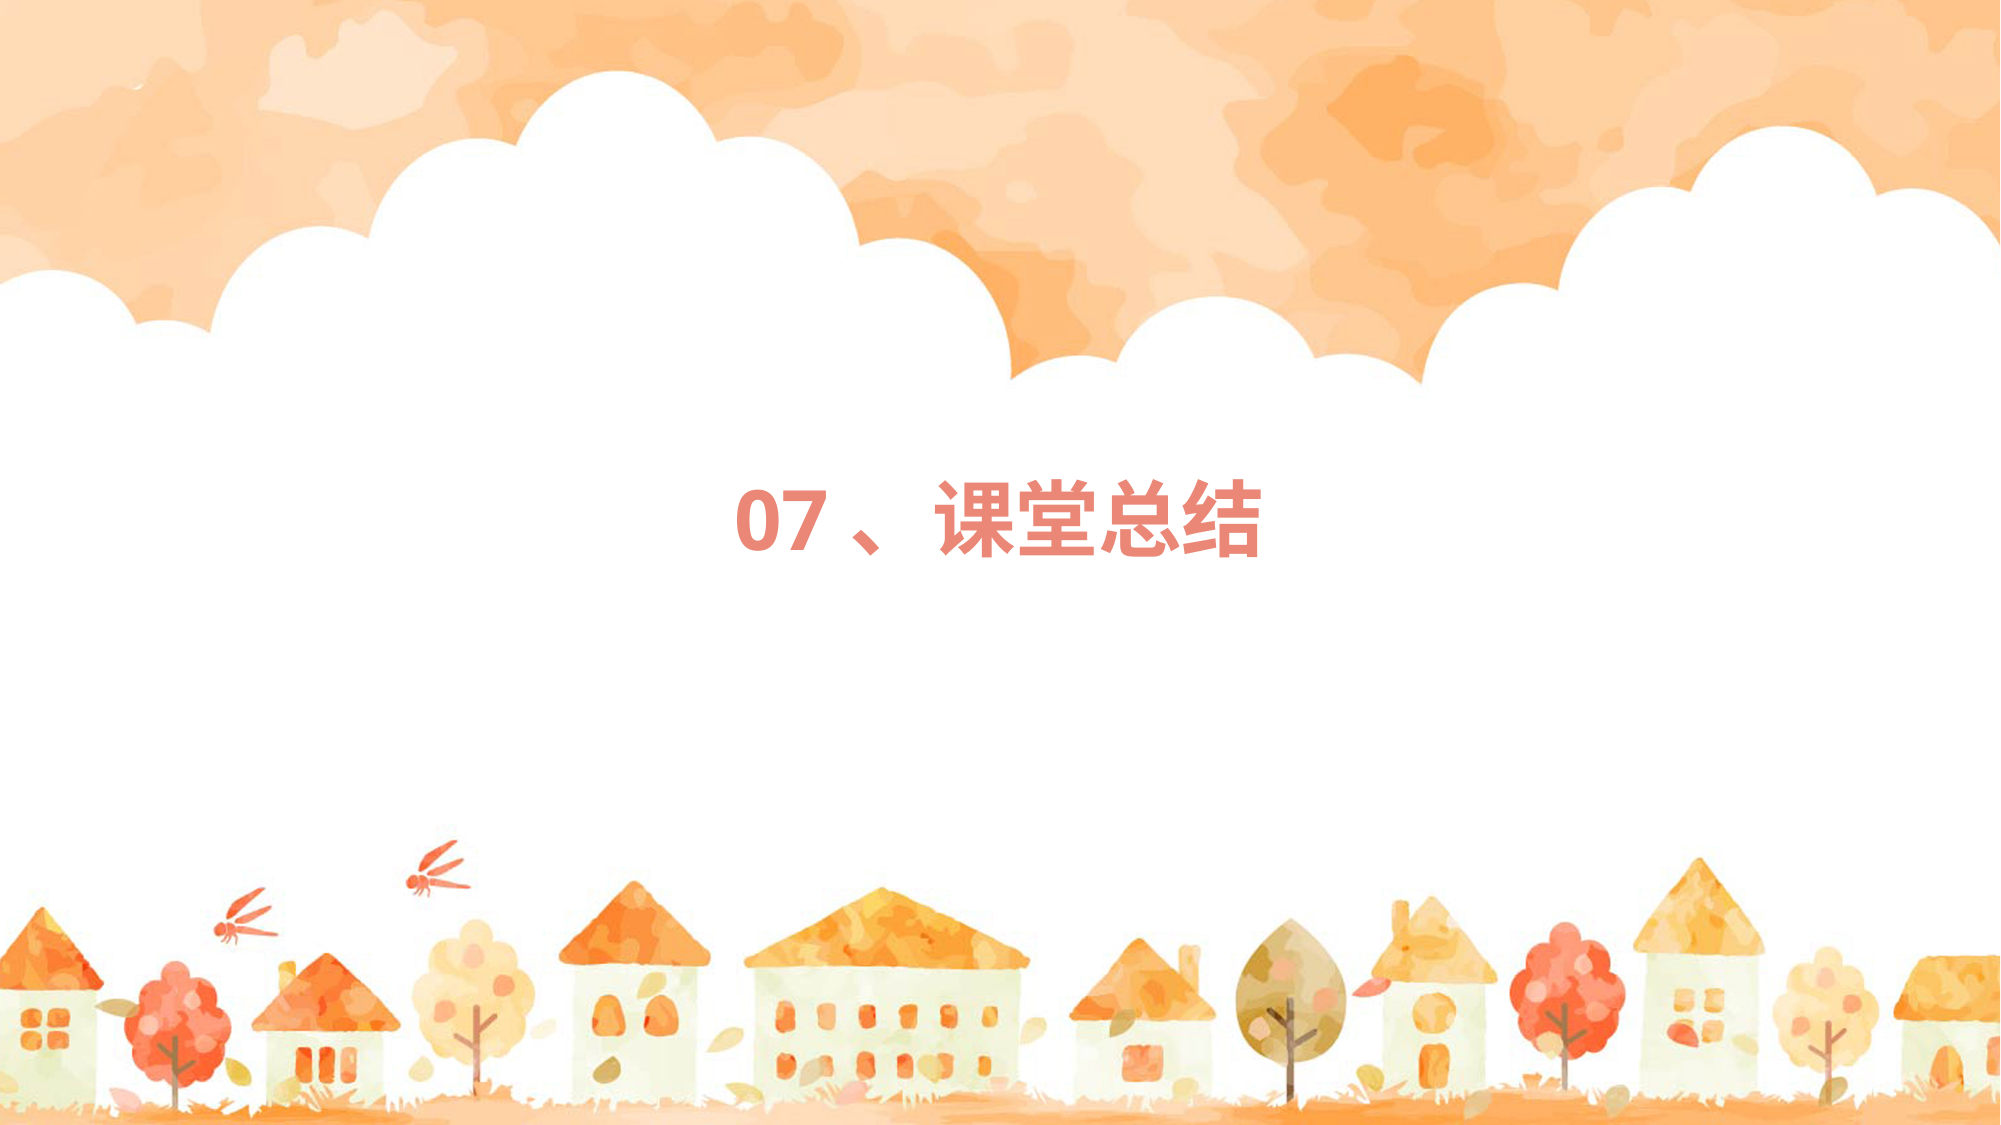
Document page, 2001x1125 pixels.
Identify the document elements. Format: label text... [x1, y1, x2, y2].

text_box 07、课堂总结 [719, 409, 1281, 575]
picture [0, 0, 2001, 1125]
